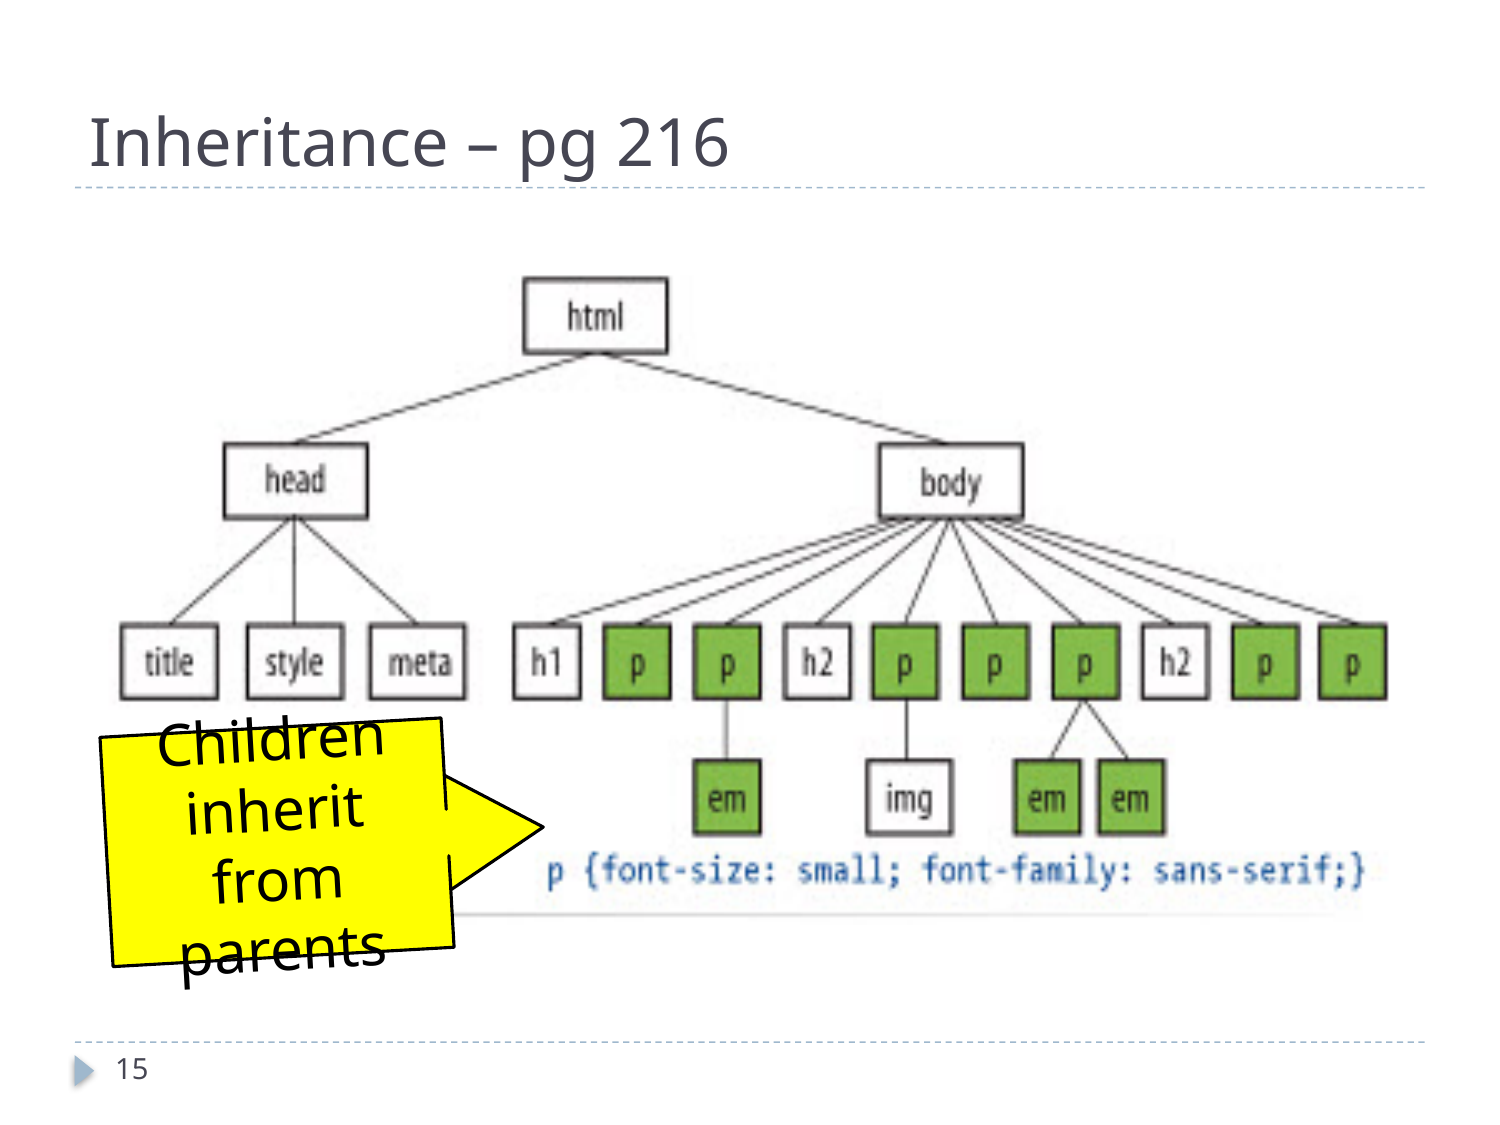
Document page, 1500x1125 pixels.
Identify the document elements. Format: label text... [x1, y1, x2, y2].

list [84, 249, 1442, 926]
text_box Children inherit from parents [109, 938, 456, 969]
title Inheritance – pg 216 [75, 24, 1425, 188]
slide_number 15 [100, 1042, 426, 1103]
